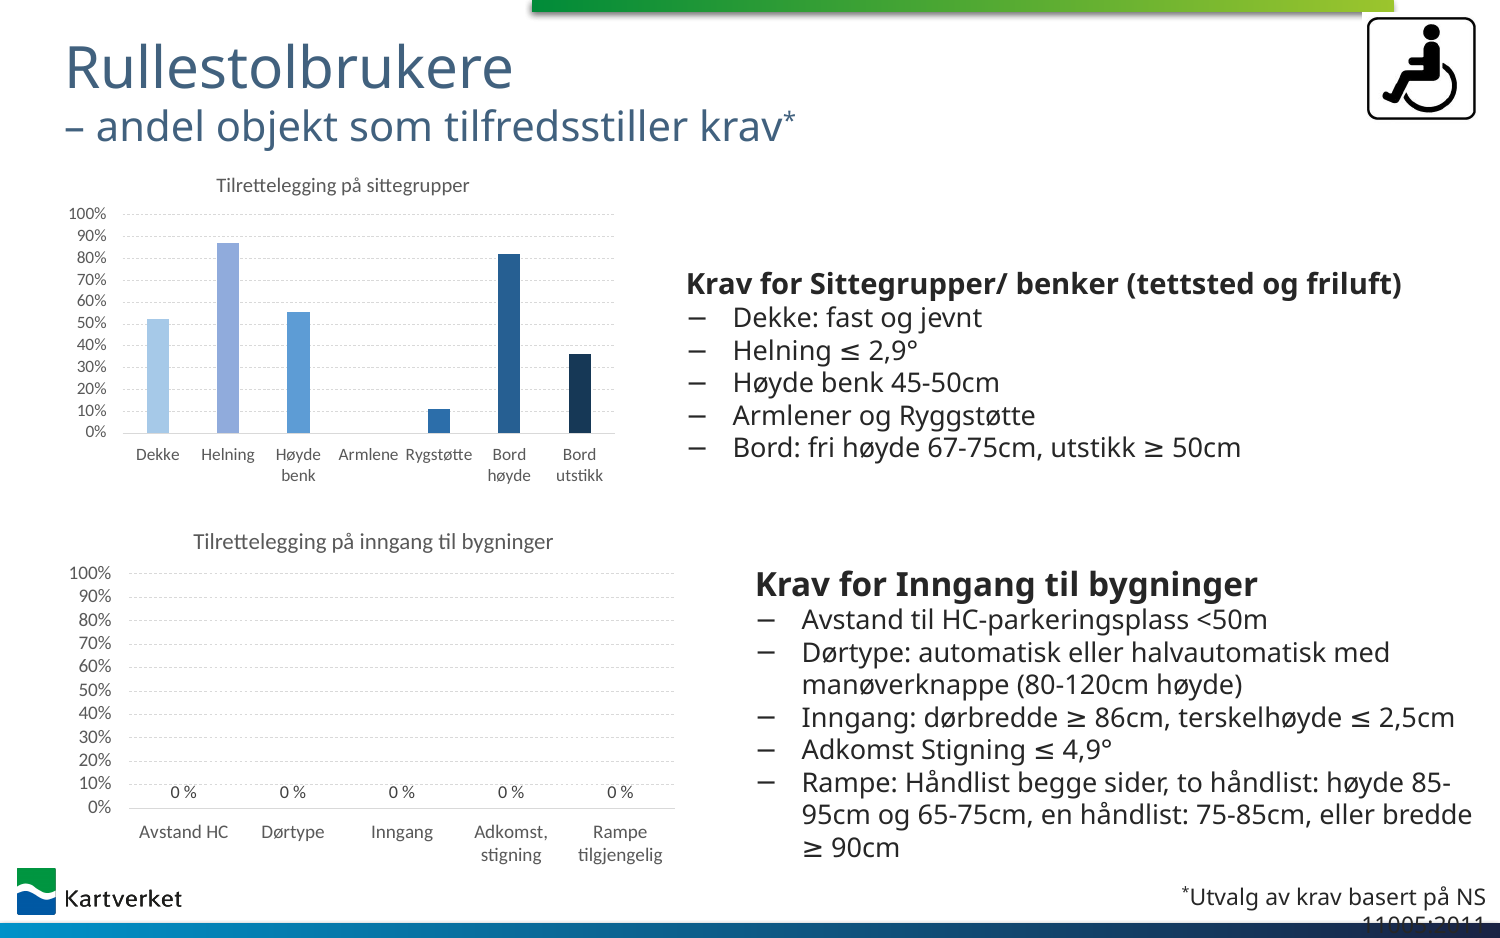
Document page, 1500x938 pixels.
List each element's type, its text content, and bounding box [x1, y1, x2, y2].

text_box Krav for Inngang til bygninger Avstand til HC-parkeringsplass <50m Dørtype: automatisk eller halvautomatisk med manøverknappe (80-120cm høyde) Inngang: dørbredde ≥ 86cm, terskelhøyde ≤ 2,5cm Adkomst Stigning ≤ 4,9° Rampe: Håndlist begge sider, to håndlist: høyde 85-95cm og 65-75cm, en håndlist: 75-85cm, eller bredde ≥ 90cm [740, 555, 1491, 870]
text_box Krav for Sittegrupper/ benker (tettsted og friluft) Dekke: fast og jevnt Helning ≤ 2,9° Høyde benk 45-50cm Armlener og Ryggstøtte Bord: fri høyde 67-75cm, utstikk ≥ 50cm [670, 258, 1418, 471]
text_box Rullestolbrukere – andel objekt som tilfredsstiller krav* [49, 25, 1431, 158]
picture [62, 520, 686, 874]
picture [1362, 12, 1481, 126]
picture [62, 166, 625, 492]
text_box *Utvalg av krav basert på NS 11005:2011 [1068, 873, 1500, 938]
